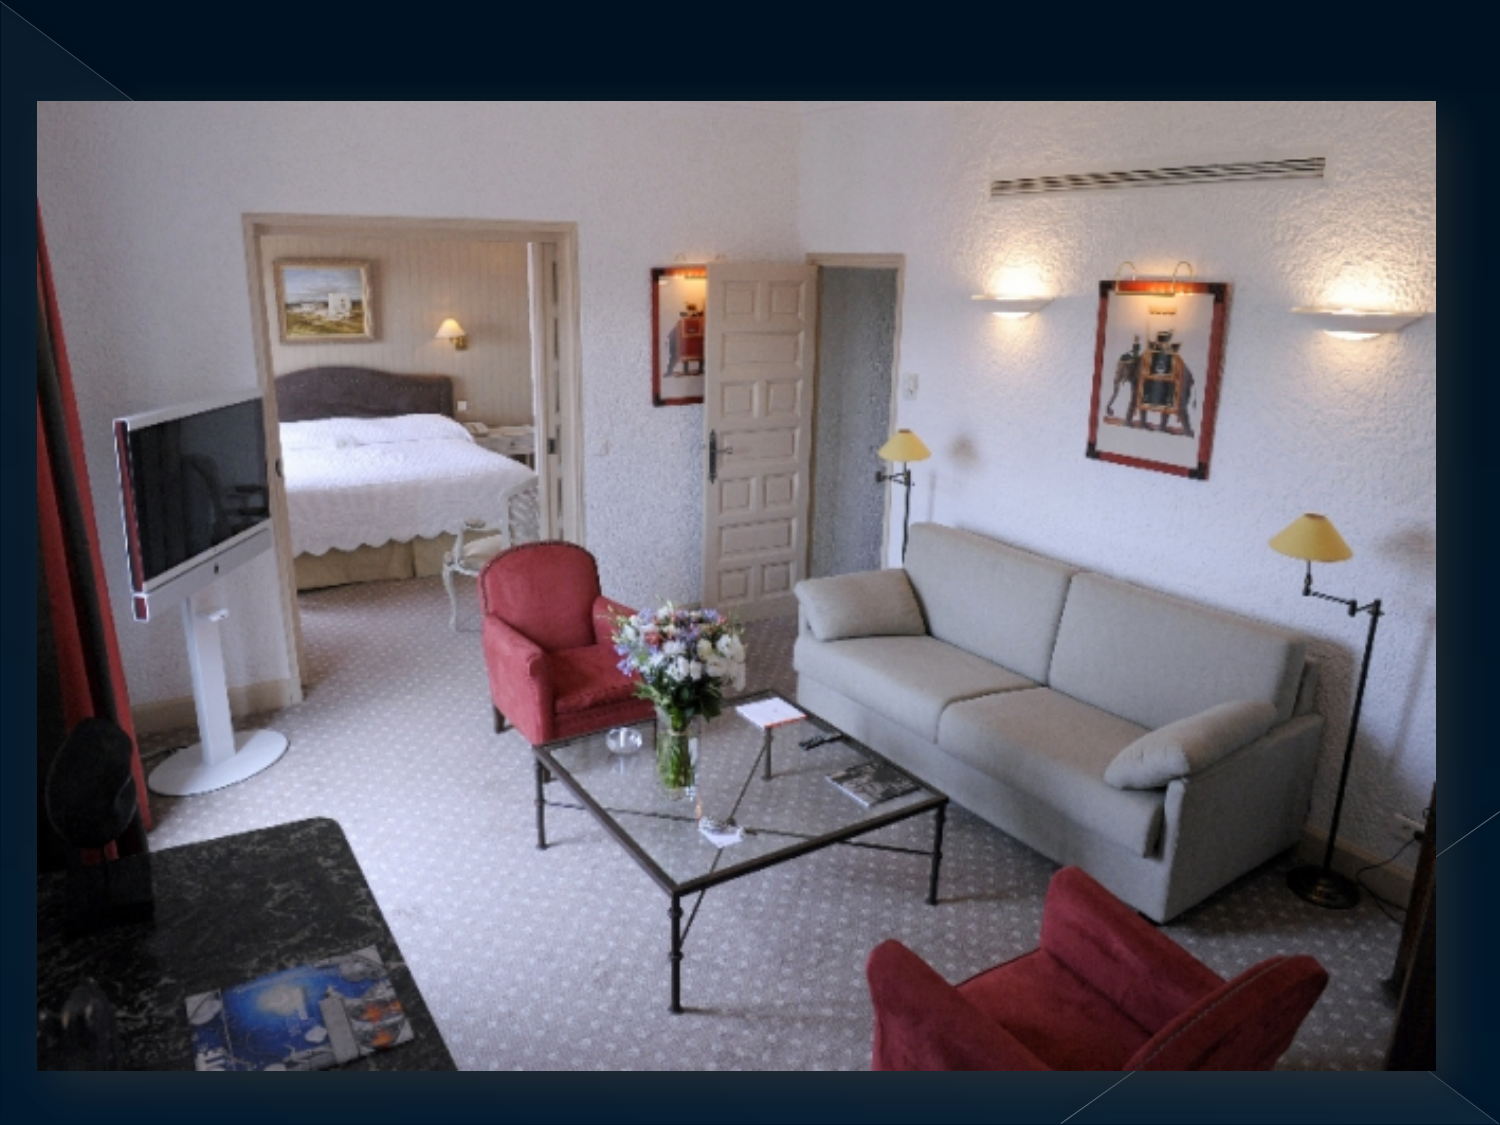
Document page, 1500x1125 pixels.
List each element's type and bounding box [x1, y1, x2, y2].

picture [37, 101, 1436, 1071]
